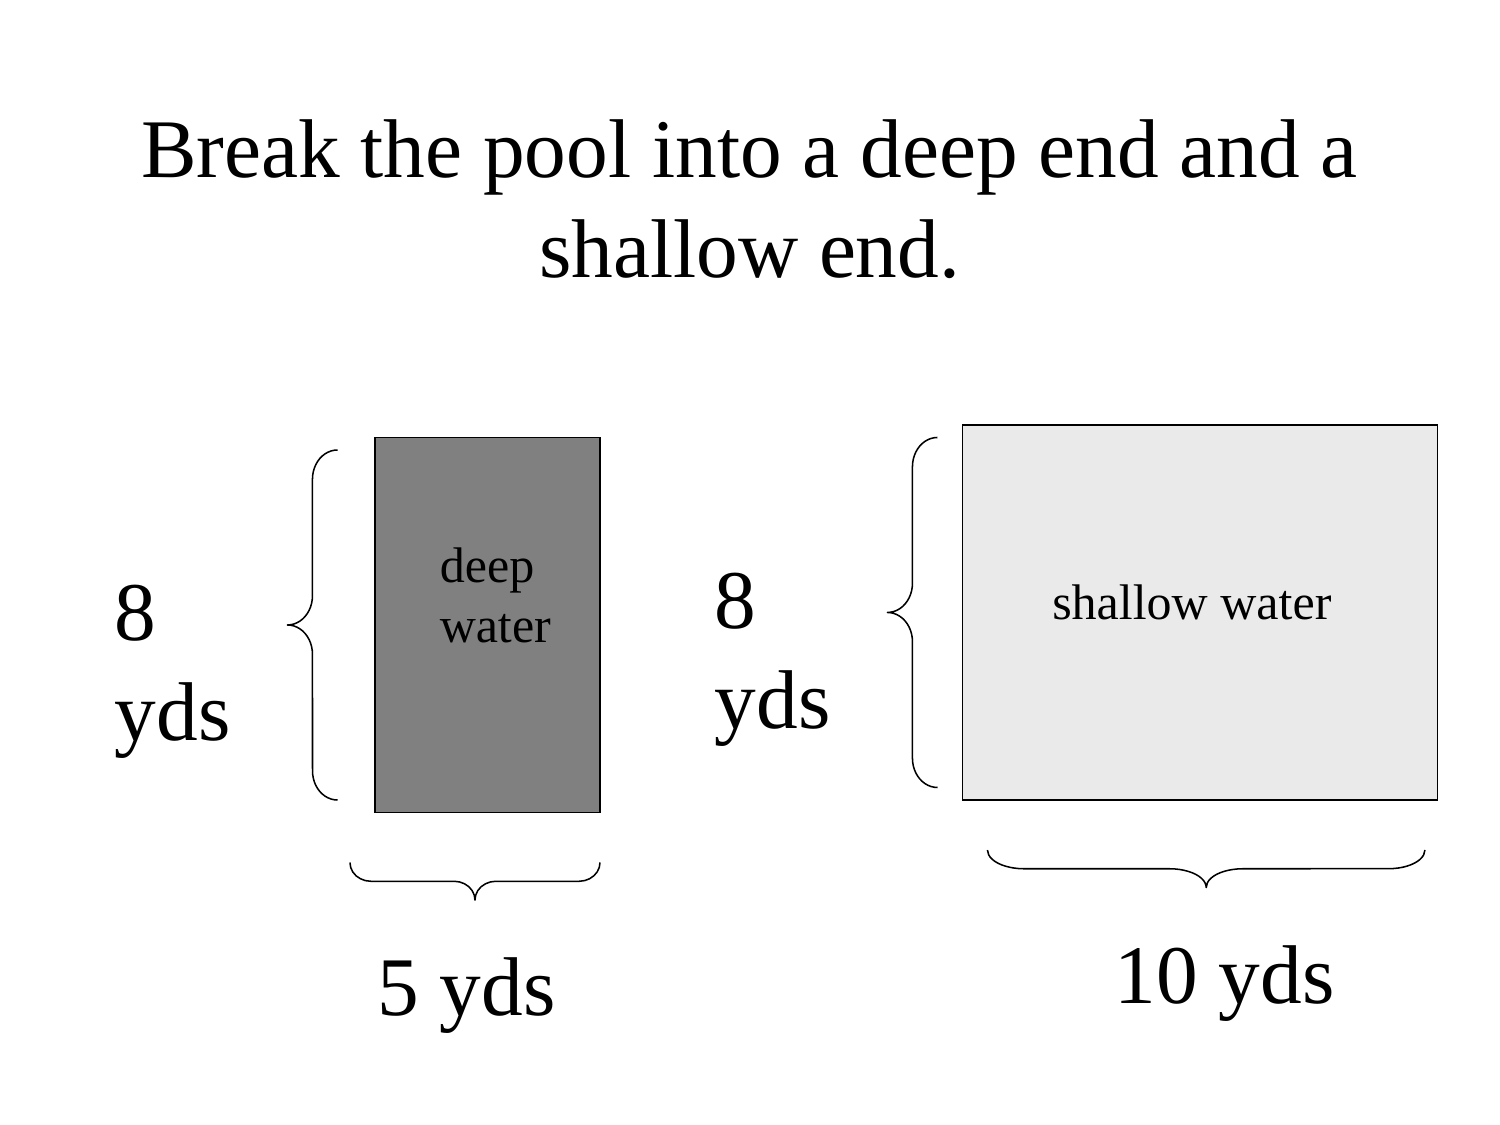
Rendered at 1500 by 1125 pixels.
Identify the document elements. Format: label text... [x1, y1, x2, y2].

text_box 10 yds [1037, 912, 1500, 1028]
text_box [349, 862, 601, 901]
text_box shallow water [1037, 562, 1375, 638]
text_box [887, 437, 938, 788]
text_box 8 yds [699, 537, 888, 753]
text_box [287, 450, 338, 801]
text_box [987, 849, 1425, 888]
text_box [374, 437, 600, 813]
text_box 5 yds [362, 924, 613, 1040]
title Break the pool into a deep end and a shallow end. [112, 99, 1388, 288]
text_box [962, 424, 1438, 800]
text_box 8 yds [99, 549, 288, 765]
text_box deepwater [424, 524, 575, 660]
